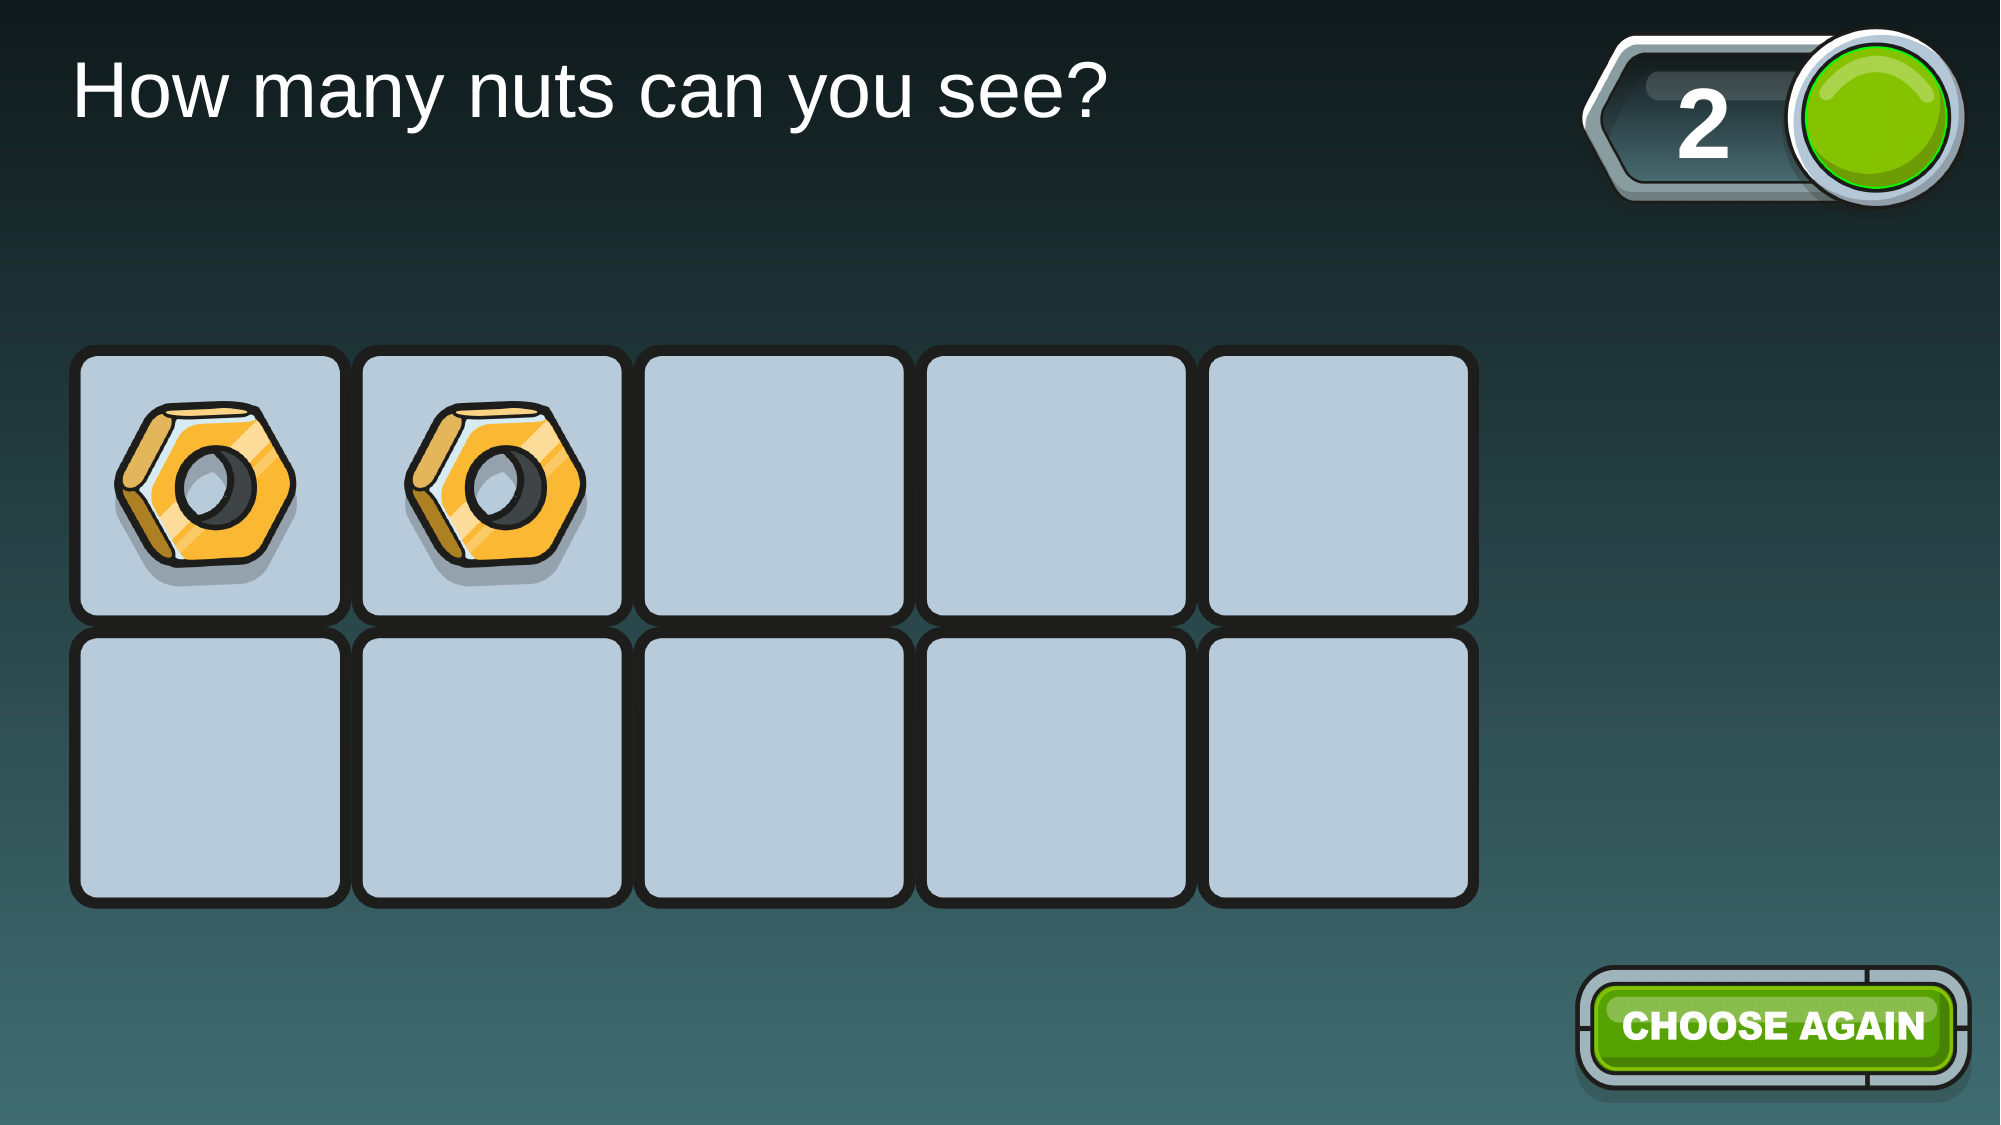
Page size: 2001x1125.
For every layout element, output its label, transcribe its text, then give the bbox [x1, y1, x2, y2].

text_box How many nuts can you see? [55, 30, 1183, 182]
picture [1575, 965, 1972, 1104]
picture [1575, 25, 1971, 221]
picture [69, 344, 1479, 910]
